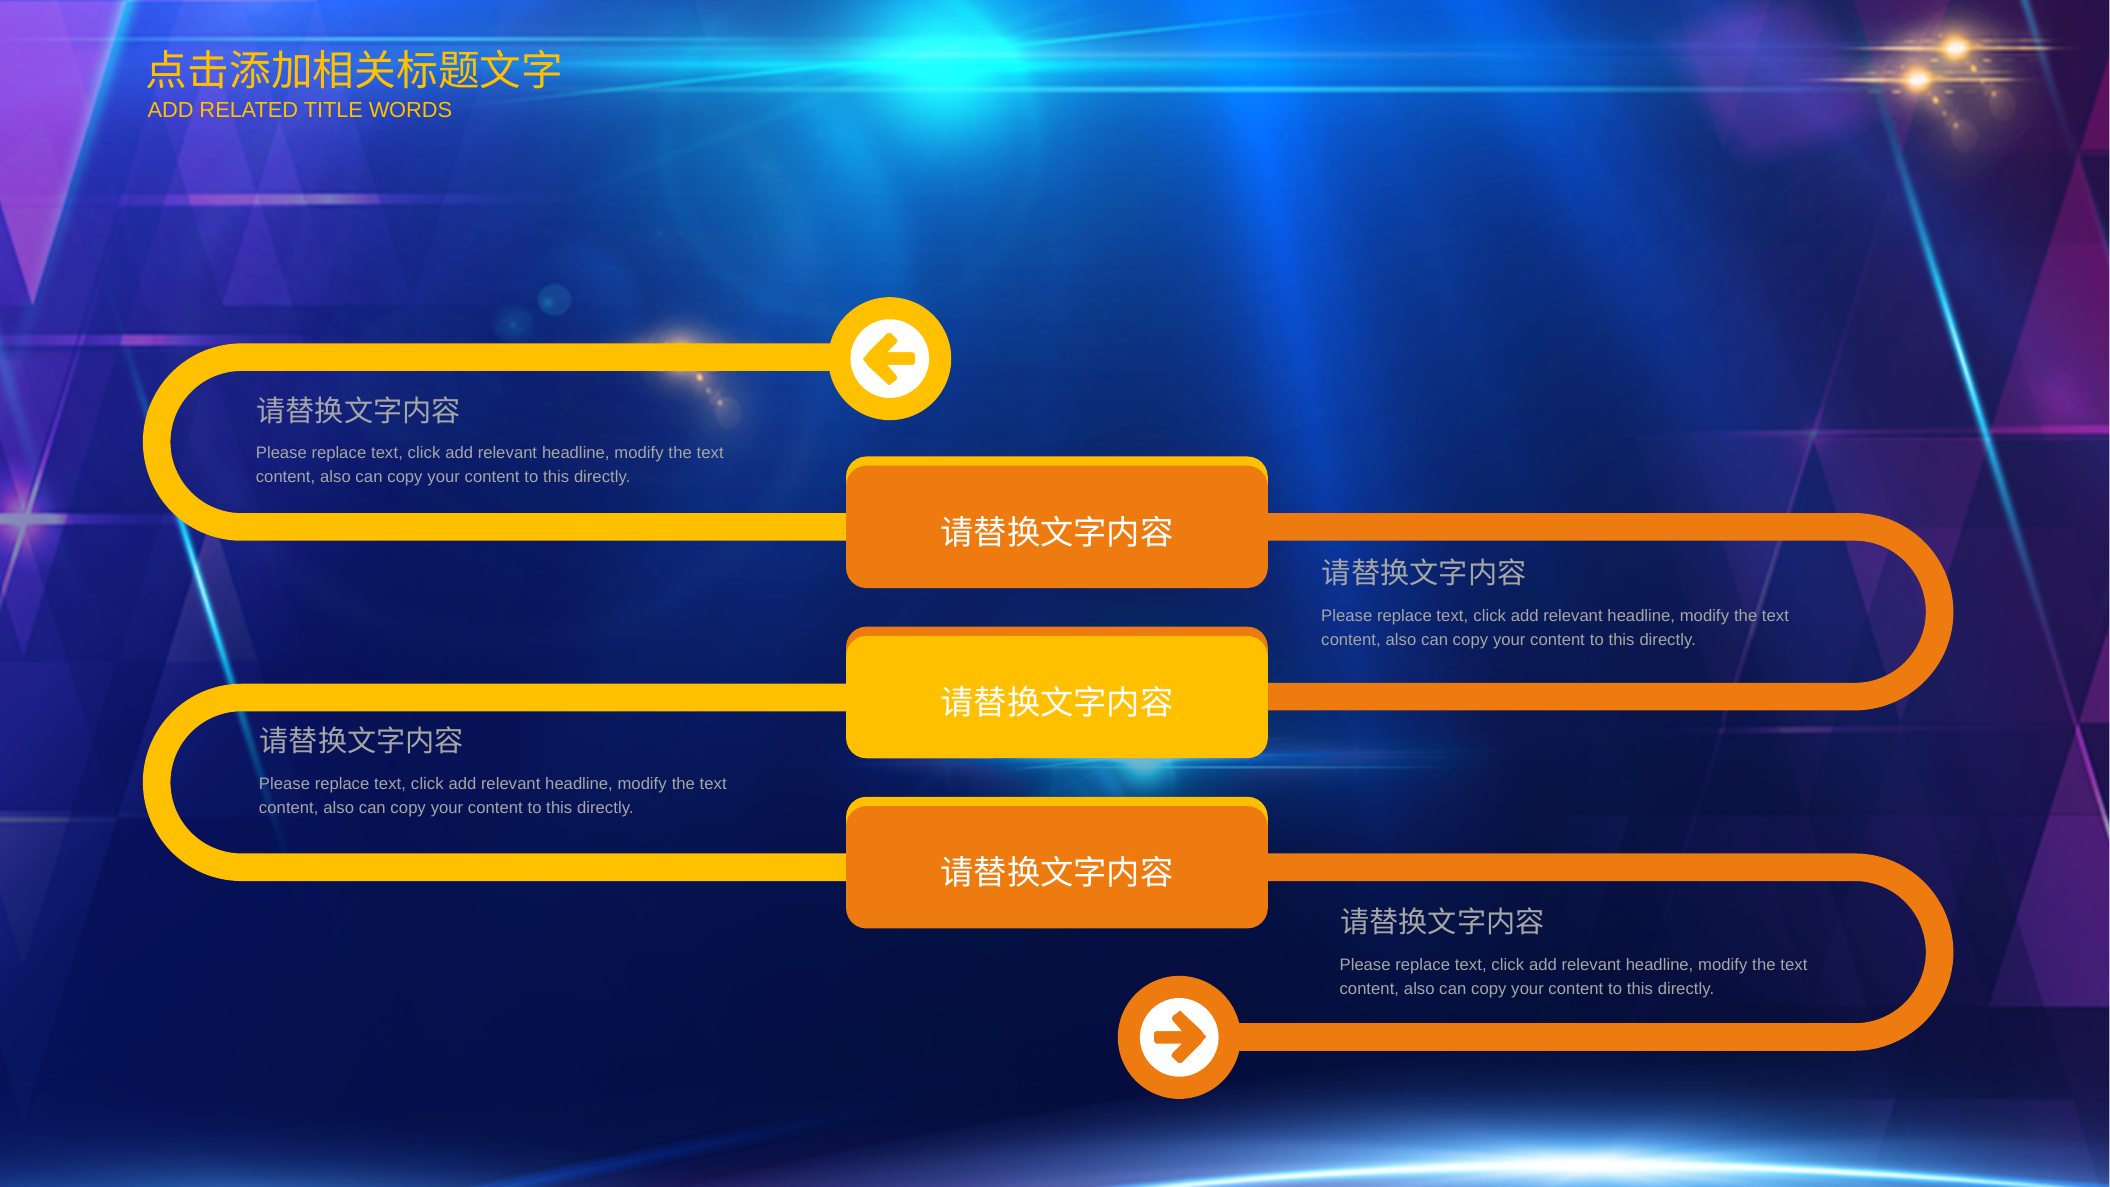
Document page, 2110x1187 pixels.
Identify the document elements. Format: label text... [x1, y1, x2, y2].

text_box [1321, 554, 1847, 647]
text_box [845, 456, 1268, 589]
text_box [828, 297, 952, 421]
text_box ADD RELATED TITLE WORDS [147, 96, 453, 123]
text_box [1117, 975, 1241, 1099]
text_box [141, 682, 845, 883]
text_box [1339, 903, 1865, 996]
text_box [1268, 512, 1955, 712]
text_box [845, 626, 1268, 759]
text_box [258, 722, 784, 816]
picture [0, 0, 2110, 1187]
text_box [1241, 852, 1955, 1052]
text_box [845, 796, 1268, 929]
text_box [255, 392, 781, 485]
text_box 点击添加相关标题文字 [145, 43, 564, 95]
text_box [141, 342, 845, 542]
